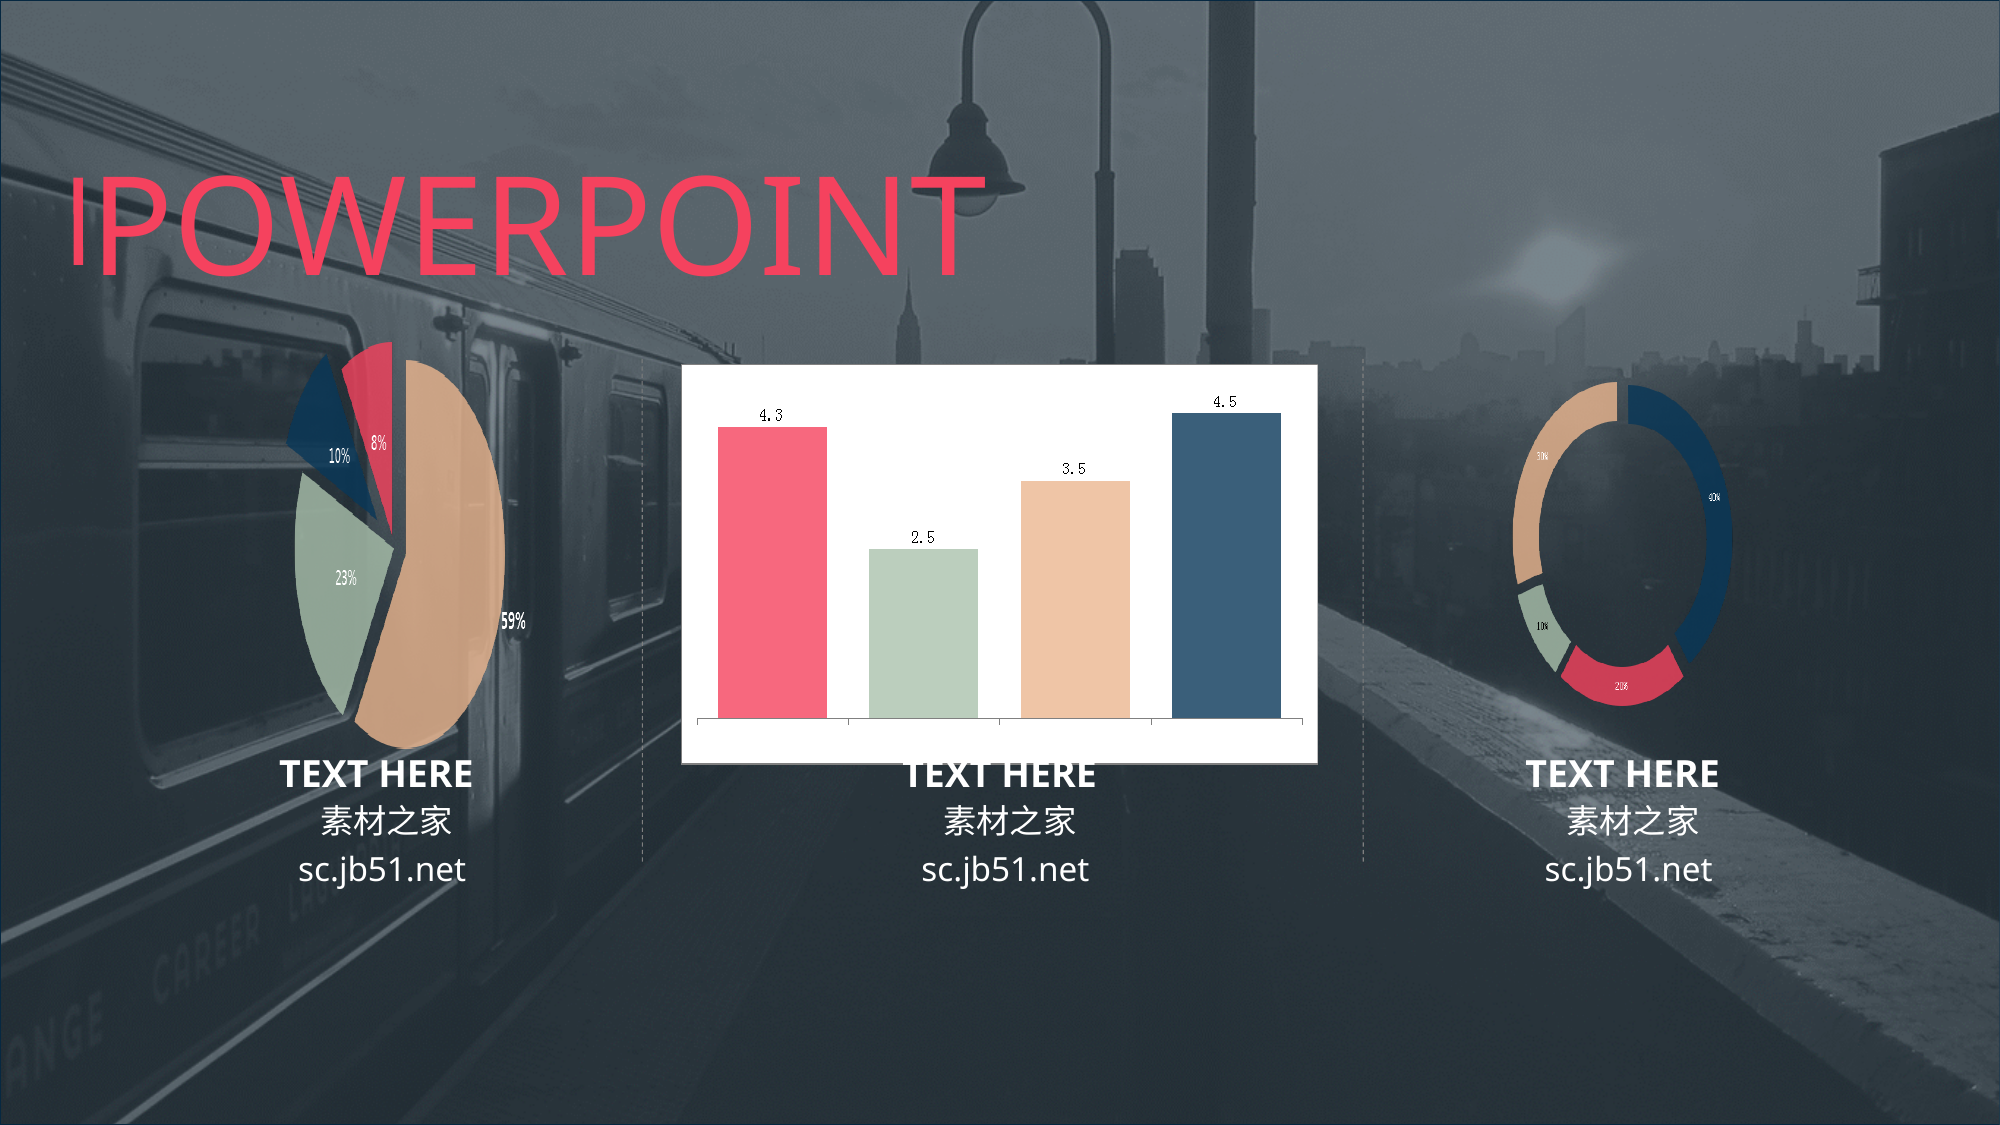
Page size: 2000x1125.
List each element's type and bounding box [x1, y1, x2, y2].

picture [0, 0, 2000, 1125]
text_box [844, 741, 1176, 1043]
text_box [221, 741, 553, 1043]
text_box [1467, 741, 1799, 1043]
